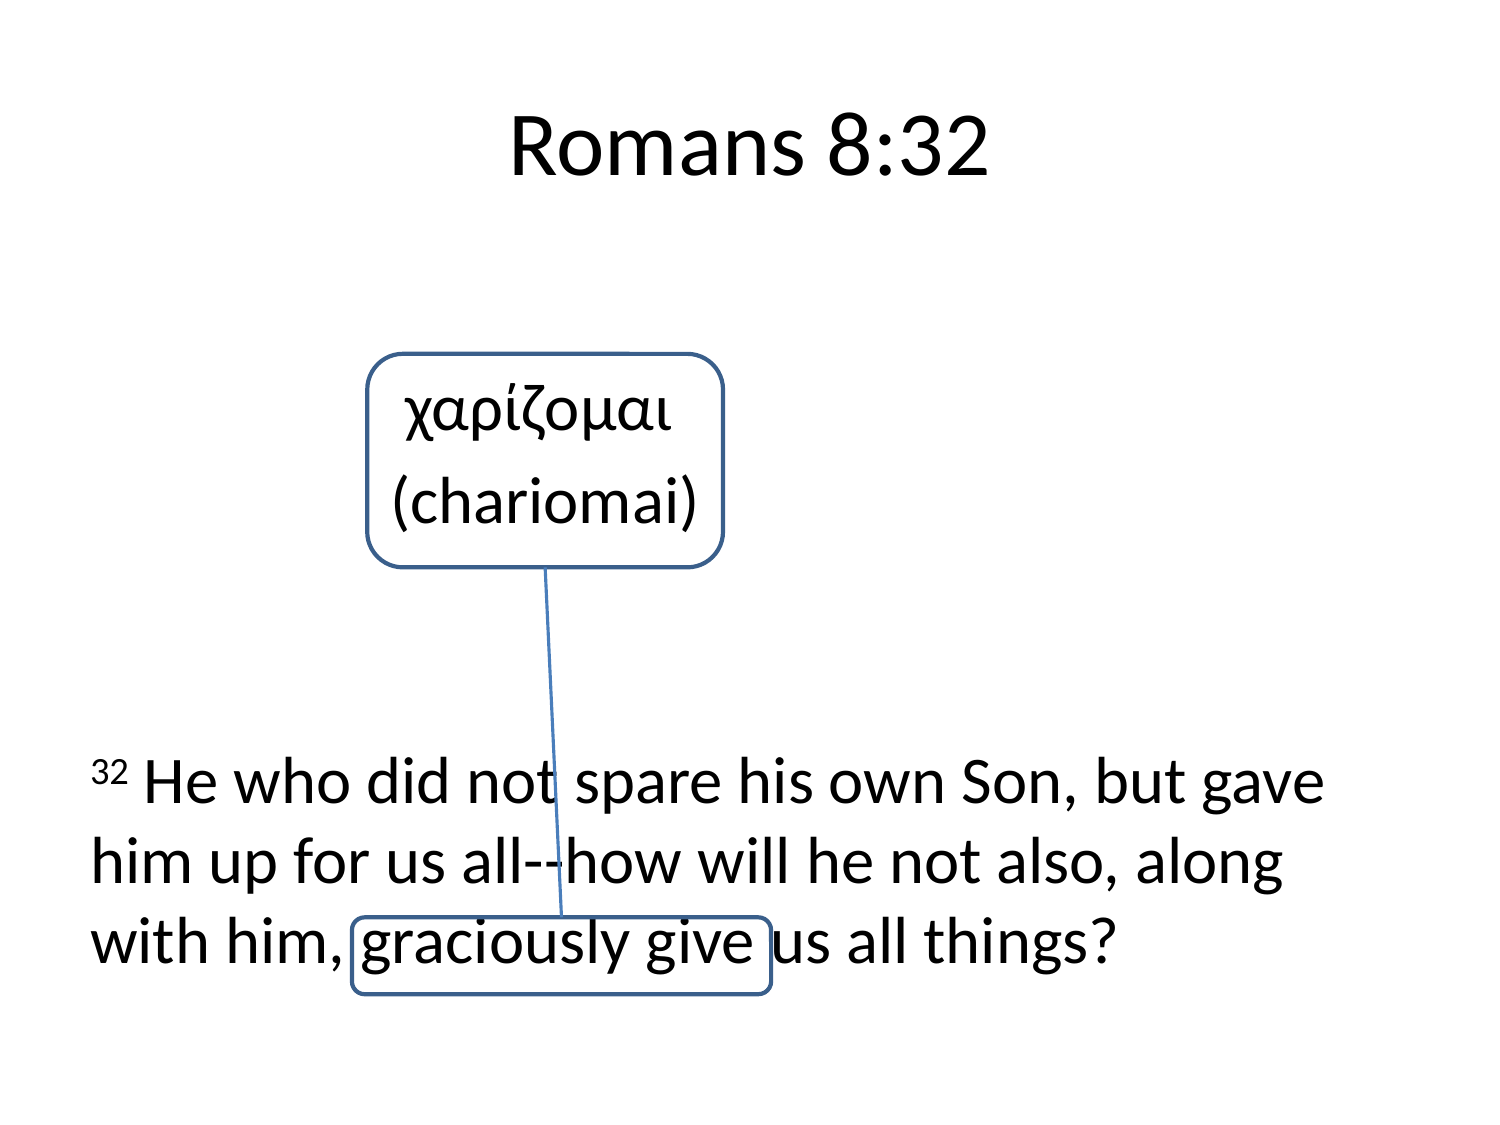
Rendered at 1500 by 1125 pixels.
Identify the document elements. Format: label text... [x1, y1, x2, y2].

title Romans 8:32 [75, 45, 1425, 233]
text_box [365, 351, 726, 570]
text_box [544, 567, 562, 918]
list χαρίζομαι (chariomai) 32 He who did not spare his own Son, but gave him up for us all--how will he not also, along with him, graciously give us all things? [75, 262, 1425, 1005]
text_box [349, 915, 774, 997]
